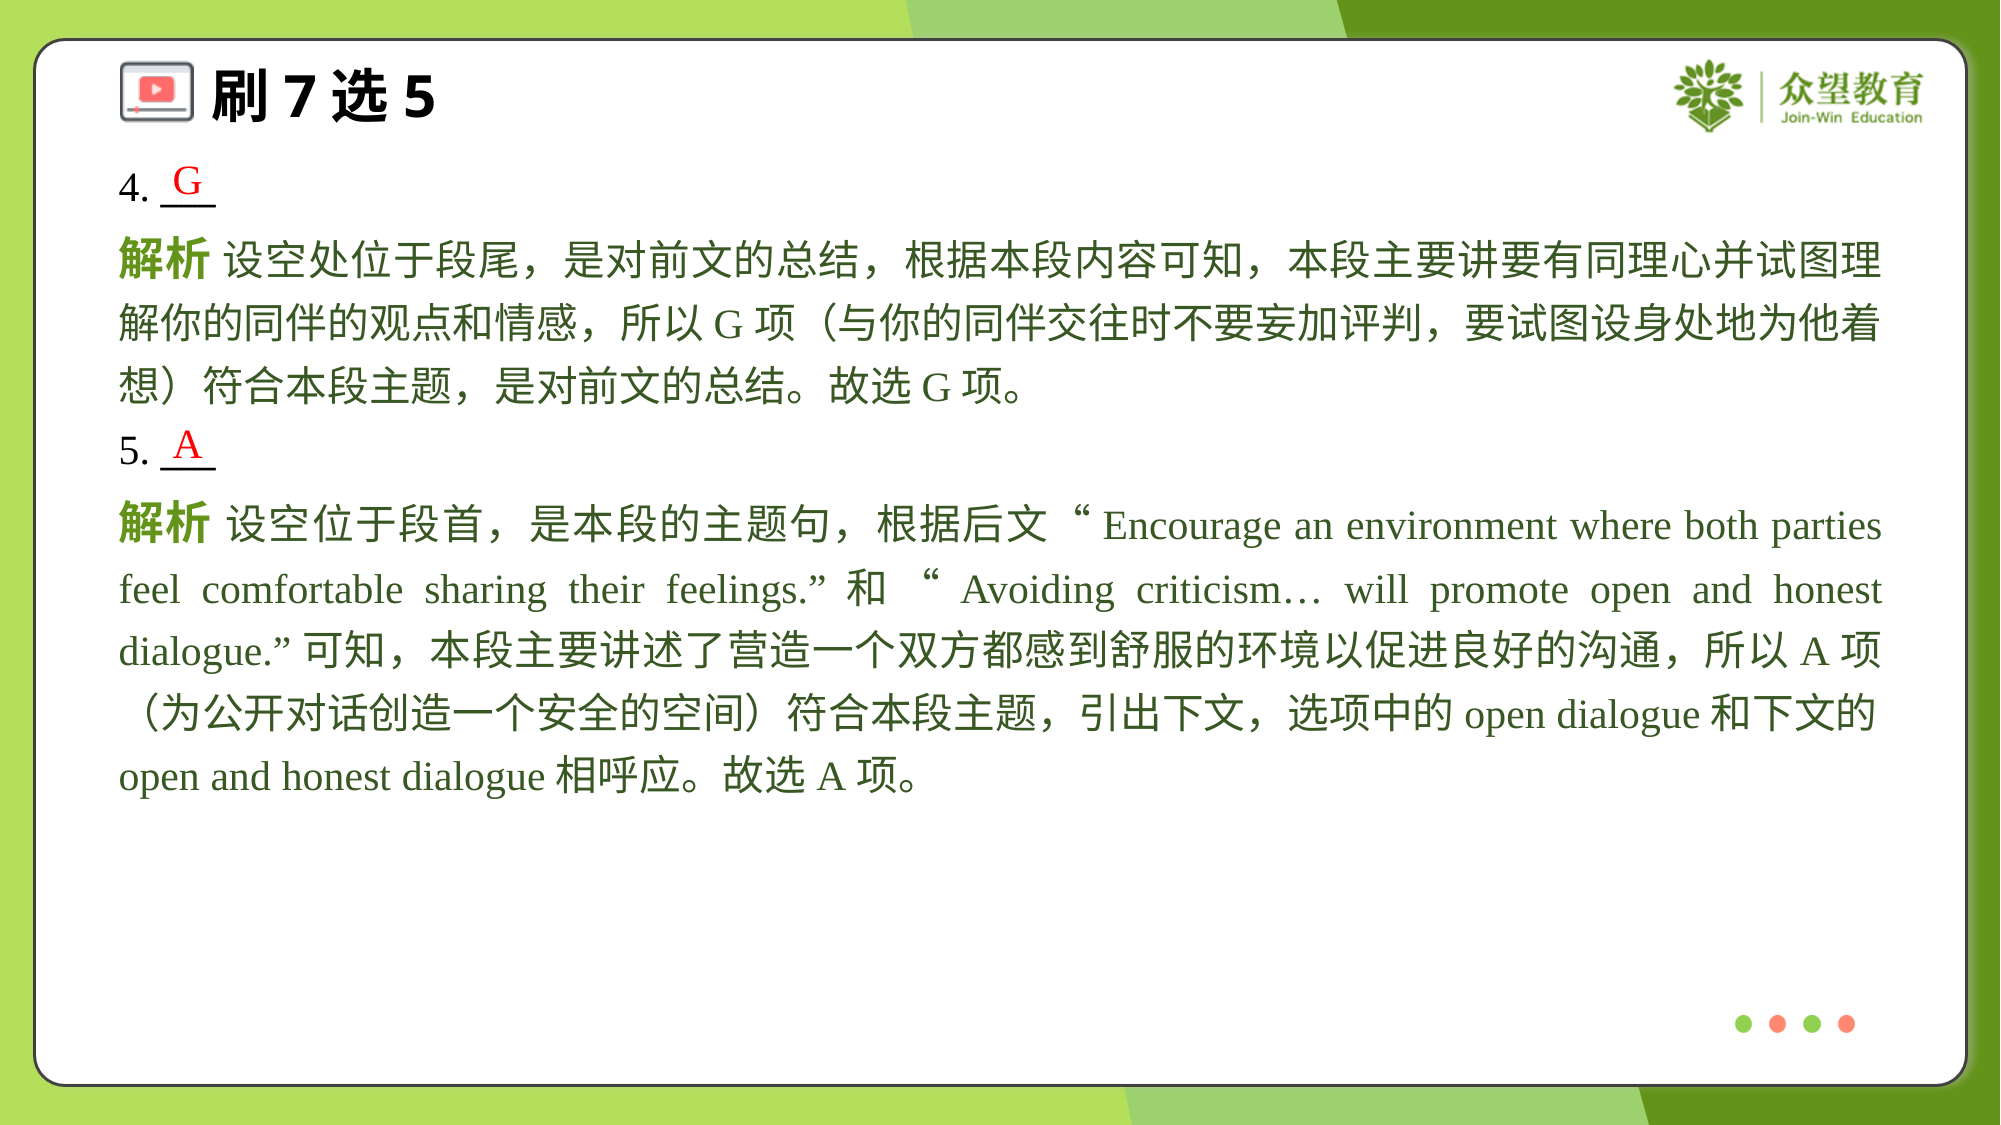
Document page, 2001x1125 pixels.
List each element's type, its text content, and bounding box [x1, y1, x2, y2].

text_box A [167, 404, 208, 463]
text_box 解析 设空位于段首，是本段的主题句，根据后文“Encourage an environment where both parties feel comfortable sharing their feelings.”和“Avoiding criticism… will promote open and honest dialogue.”可知，本段主要讲述了营造一个双方都感到舒服的环境以促进良好的沟通，所以A项（为公开对话创造一个安全的空间）符合本段主题，引出下文，选项中的open dialogue和下文的open and honest dialogue相呼应。故选A项。 [118, 480, 1883, 794]
text_box 解析 设空处位于段尾，是对前文的总结，根据本段内容可知，本段主要讲要有同理心并试图理解你的同伴的观点和情感，所以G项（与你的同伴交往时不要妄加评判，要试图设身处地为他着想）符合本段主题，是对前文的总结。故选G项。 [118, 215, 1883, 405]
text_box G [167, 140, 208, 199]
text_box 5. ___ [118, 410, 1883, 468]
picture [0, 0, 2000, 1125]
text_box 4. ___ [118, 146, 1883, 204]
